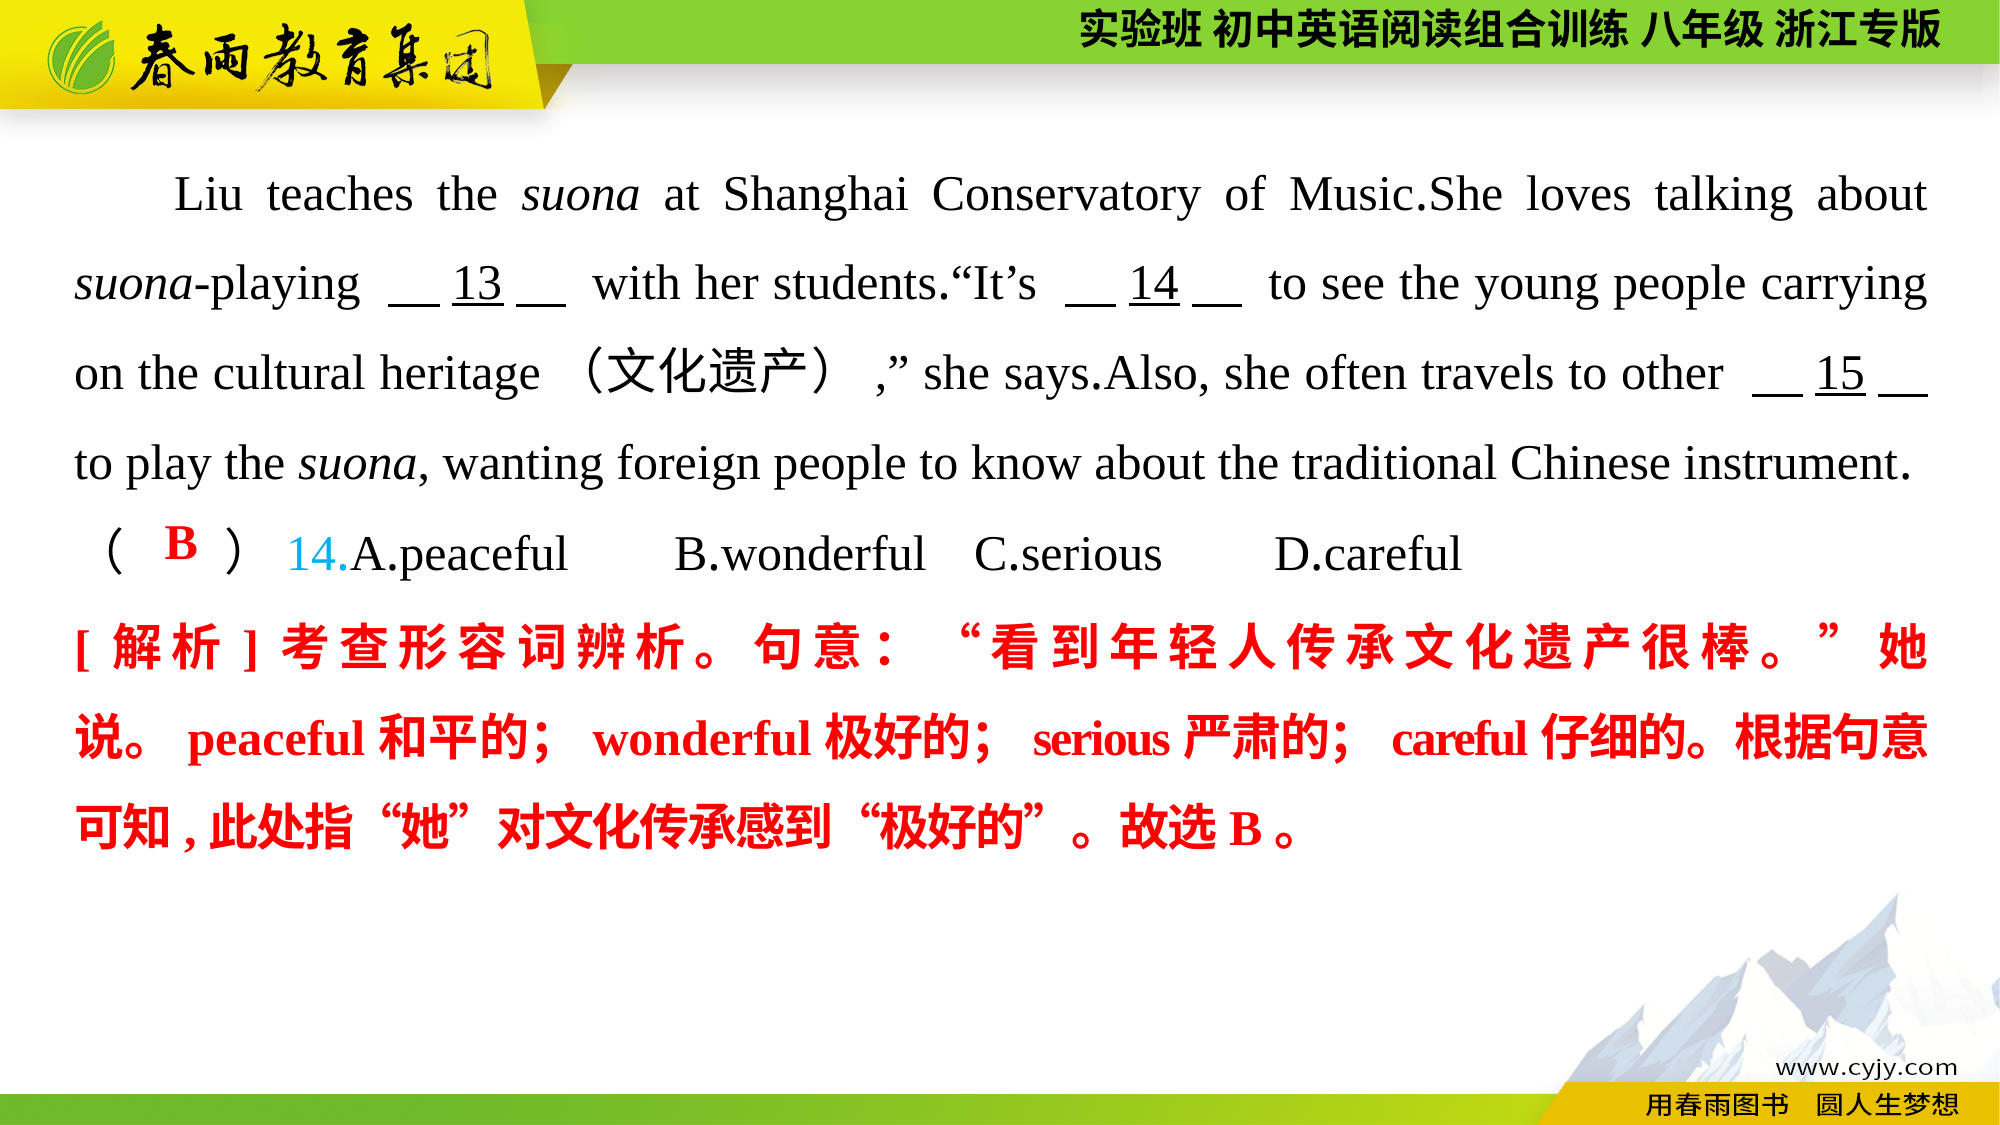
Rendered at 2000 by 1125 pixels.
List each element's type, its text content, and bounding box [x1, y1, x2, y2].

list Liu teaches the suona at Shanghai Conservatory of Music.She loves talking about suona-playing 13 with her students.“It’s 14 to see the young people carrying on the cultural heritage（文化遗产）,” she says.Also, she often travels to other 15 to play the suona, wanting foreign people to know about the traditional Chinese instrument. （ ）14.A.peaceful B.wonderful C.serious D.careful [59, 122, 1944, 577]
text_box B [149, 502, 213, 577]
picture [0, 0, 2000, 1125]
text_box [解析]考查形容词辨析。句意：“看到年轻人传承文化遗产很棒。”她说。peaceful和平的；wonderful极好的；serious严肃的；careful仔细的。根据句意可知,此处指“她”对文化传承感到“极好的”。故选B。 [59, 577, 1944, 863]
